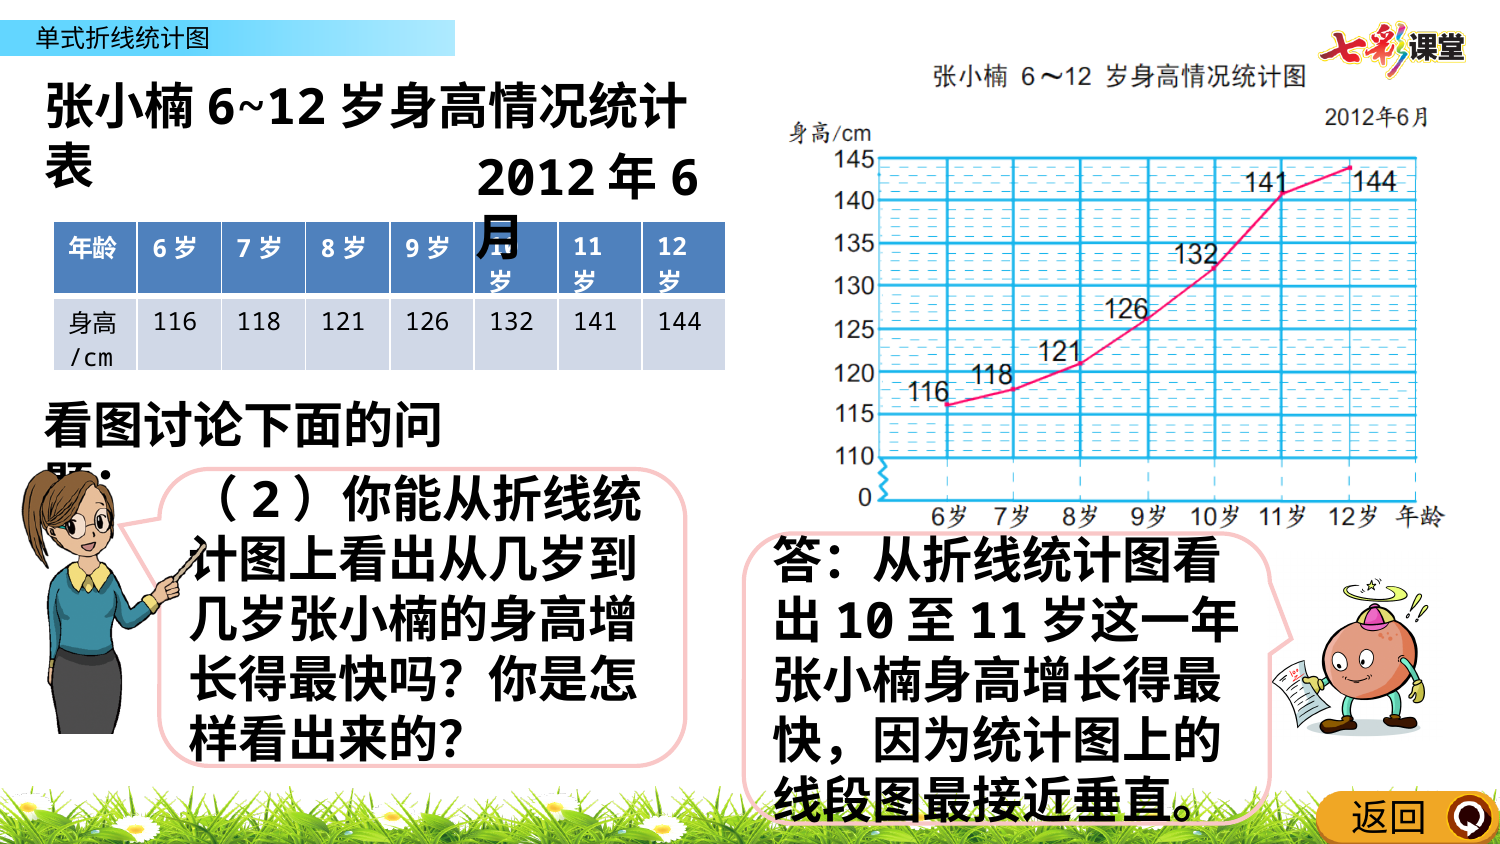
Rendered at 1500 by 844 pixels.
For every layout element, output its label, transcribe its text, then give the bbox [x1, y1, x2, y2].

text_box （2）你能从折线统计图上看出从几岁到几岁张小楠的身高增长得最快吗？你是怎样看出来的？ [167, 469, 686, 766]
table_header 11岁 [559, 274, 641, 293]
table_header 12岁 [643, 274, 725, 293]
picture [779, 20, 1468, 534]
table_header 10岁 [475, 274, 557, 293]
table_cell 118 [222, 299, 305, 370]
text_box 看图讨论下面的问题： [28, 386, 514, 469]
table_header 6岁 [138, 222, 221, 293]
table_header 9岁 [391, 222, 473, 293]
table_header 8岁 [306, 222, 389, 293]
text_box 答：从折线统计图看出10至11岁这一年张小楠身高增长得最快，因为统计图上的线段图最接近垂直。 [743, 537, 1270, 824]
table_cell 126 [391, 299, 473, 370]
picture [1267, 551, 1443, 742]
table_cell 132 [475, 299, 557, 370]
table_cell 身高/cm [54, 299, 136, 370]
table_cell 121 [306, 299, 389, 370]
table_header 7岁 [222, 222, 305, 293]
table_cell 141 [559, 299, 641, 370]
text_box 张小楠6~12岁身高情况统计表 [29, 67, 718, 203]
picture [0, 786, 1500, 844]
table_cell 116 [138, 299, 221, 370]
table_cell 144 [643, 299, 725, 370]
table_header 年龄 [54, 222, 136, 293]
text_box 2012年6月 [460, 138, 732, 274]
picture [21, 468, 207, 735]
